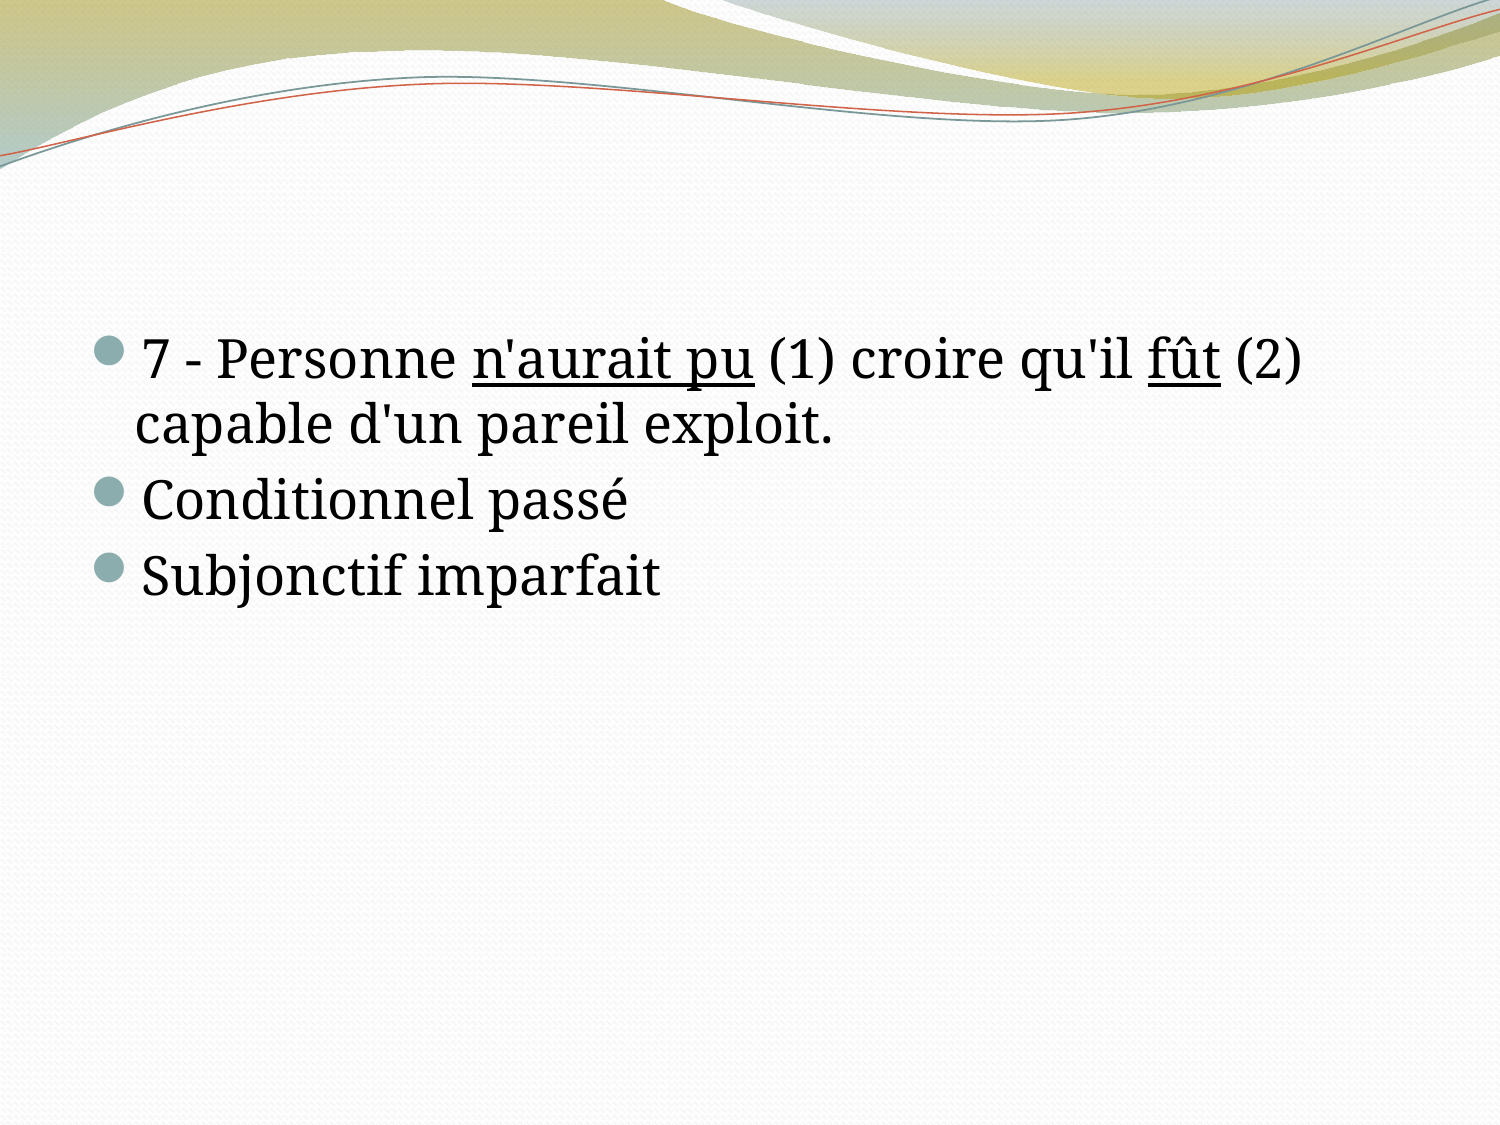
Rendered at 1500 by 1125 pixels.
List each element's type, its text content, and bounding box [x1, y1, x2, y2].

list 7 - Personne n'aurait pu (1) croire qu'il fût (2) capable d'un pareil exploit. Conditionnel passé Subjonctif imparfait [75, 317, 1425, 1038]
